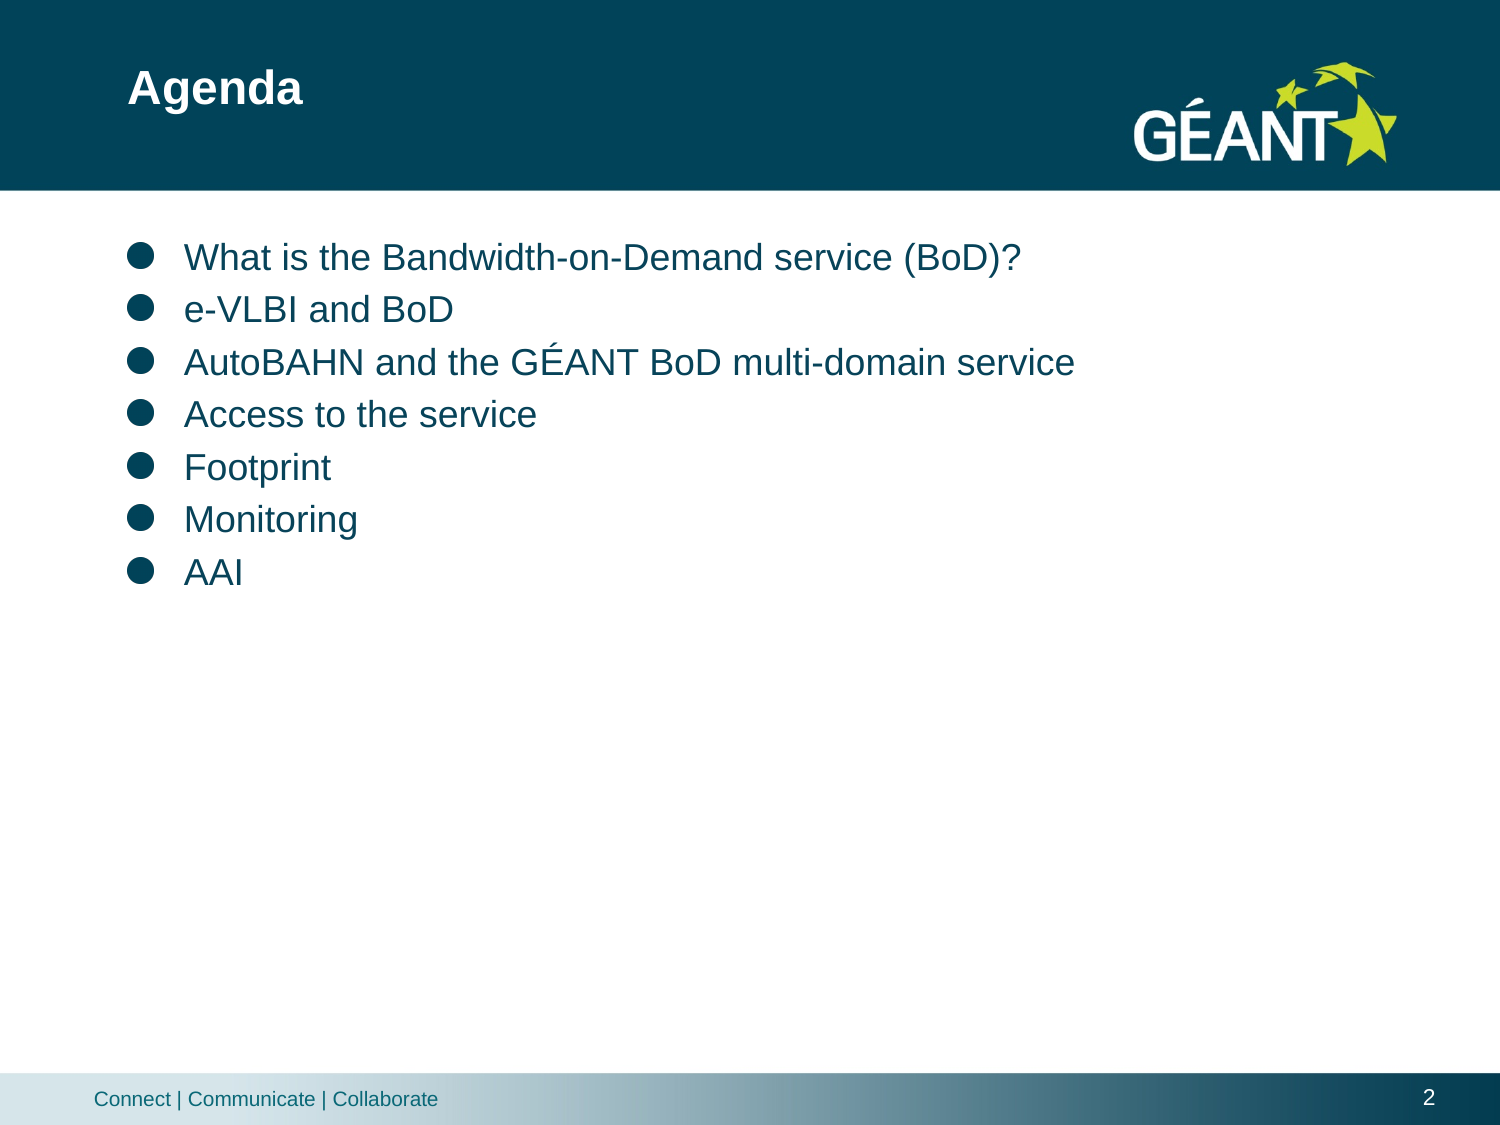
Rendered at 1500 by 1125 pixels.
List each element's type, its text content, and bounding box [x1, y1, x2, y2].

picture [1214, 79, 1338, 161]
picture [1181, 111, 1211, 161]
picture [1134, 110, 1175, 161]
list What is the Bandwidth-on-Demand service (BoD)? e-VLBI and BoD AutoBAHN and the GÉANT BoD multi-domain service Access to the service Footprint Monitoring AAI [112, 225, 1388, 901]
picture [1376, 112, 1397, 134]
picture [1328, 95, 1386, 165]
picture [1187, 98, 1203, 107]
picture [1313, 62, 1374, 89]
picture [0, 191, 1500, 1125]
title Agenda [112, 49, 1103, 192]
